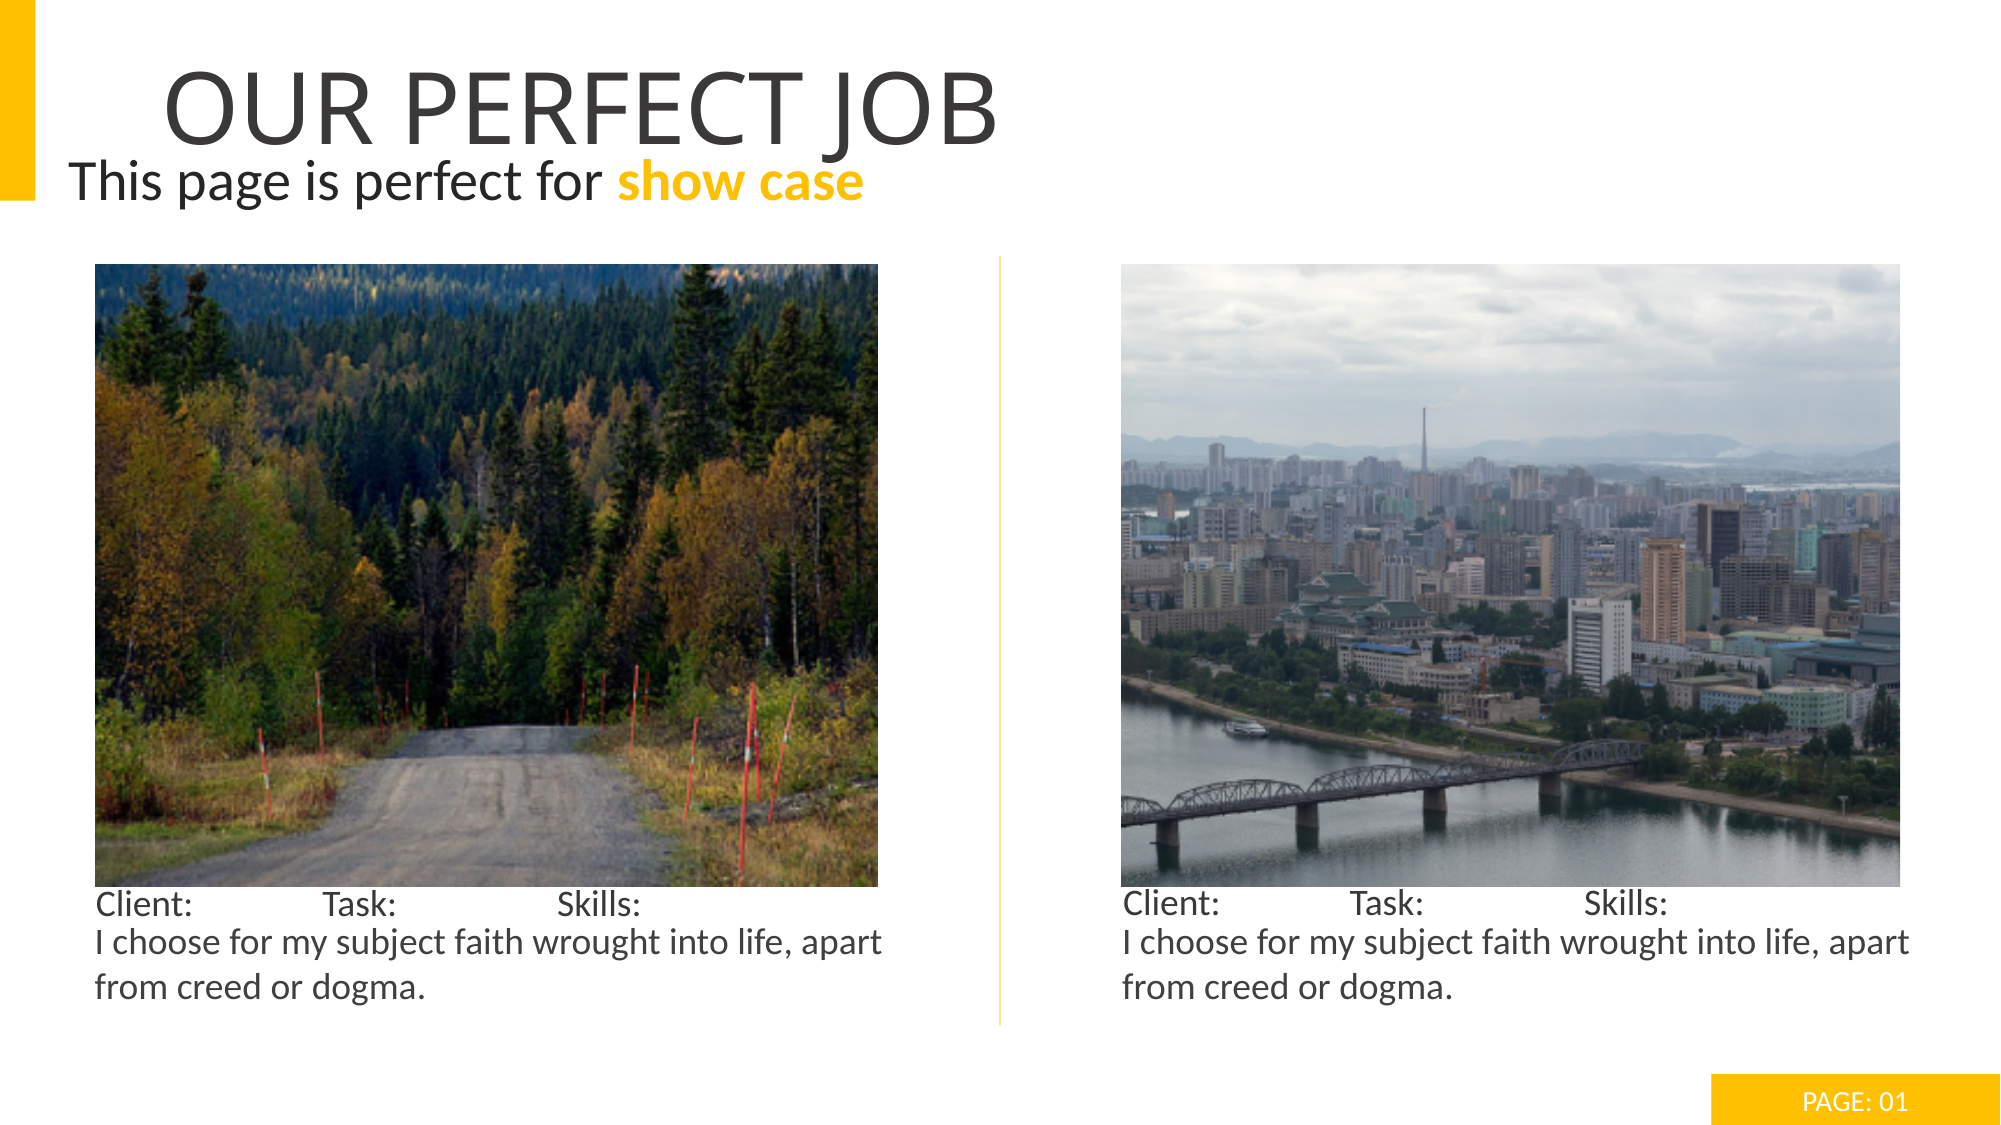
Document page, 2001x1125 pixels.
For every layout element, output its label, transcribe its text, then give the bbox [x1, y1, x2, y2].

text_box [1107, 264, 1901, 932]
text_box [79, 264, 878, 933]
text_box PAGE: 01 [1710, 1073, 2000, 1125]
text_box I choose for my subject faith wrought into life, apart from creed or dogma. [79, 910, 912, 1015]
text_box This page is perfect for show case [54, 135, 880, 220]
text_box I choose for my subject faith wrought into life, apart from creed or dogma. [1107, 910, 1939, 1015]
text_box [0, 0, 36, 202]
text_box OUR PERFECT JOB [146, 37, 1017, 173]
